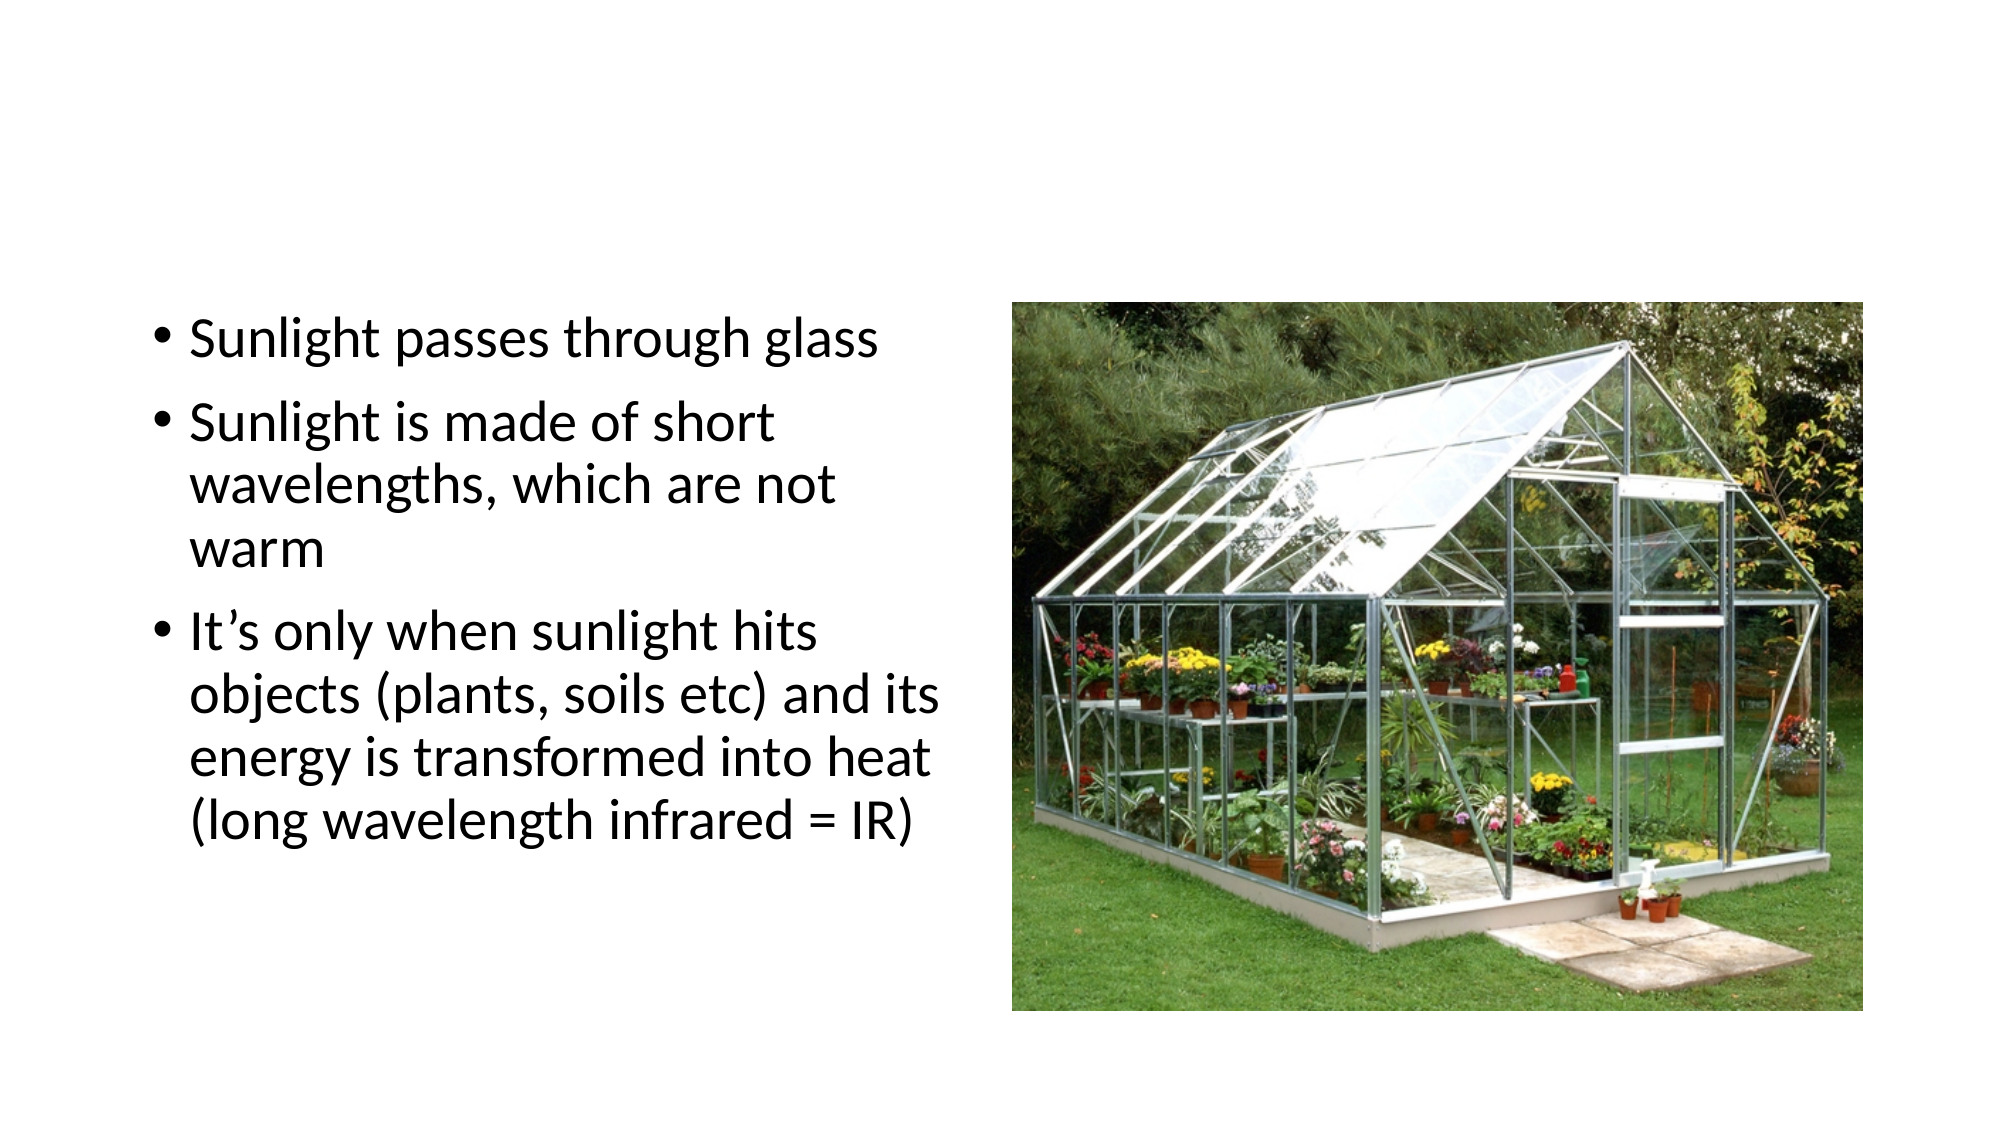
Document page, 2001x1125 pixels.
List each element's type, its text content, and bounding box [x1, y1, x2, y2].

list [1012, 302, 1863, 1011]
list Sunlight passes through glass Sunlight is made of short wavelengths, which are not warm It’s only when sunlight hits objects (plants, soils etc) and its energy is transformed into heat (long wavelength infrared = IR) [137, 299, 988, 1014]
